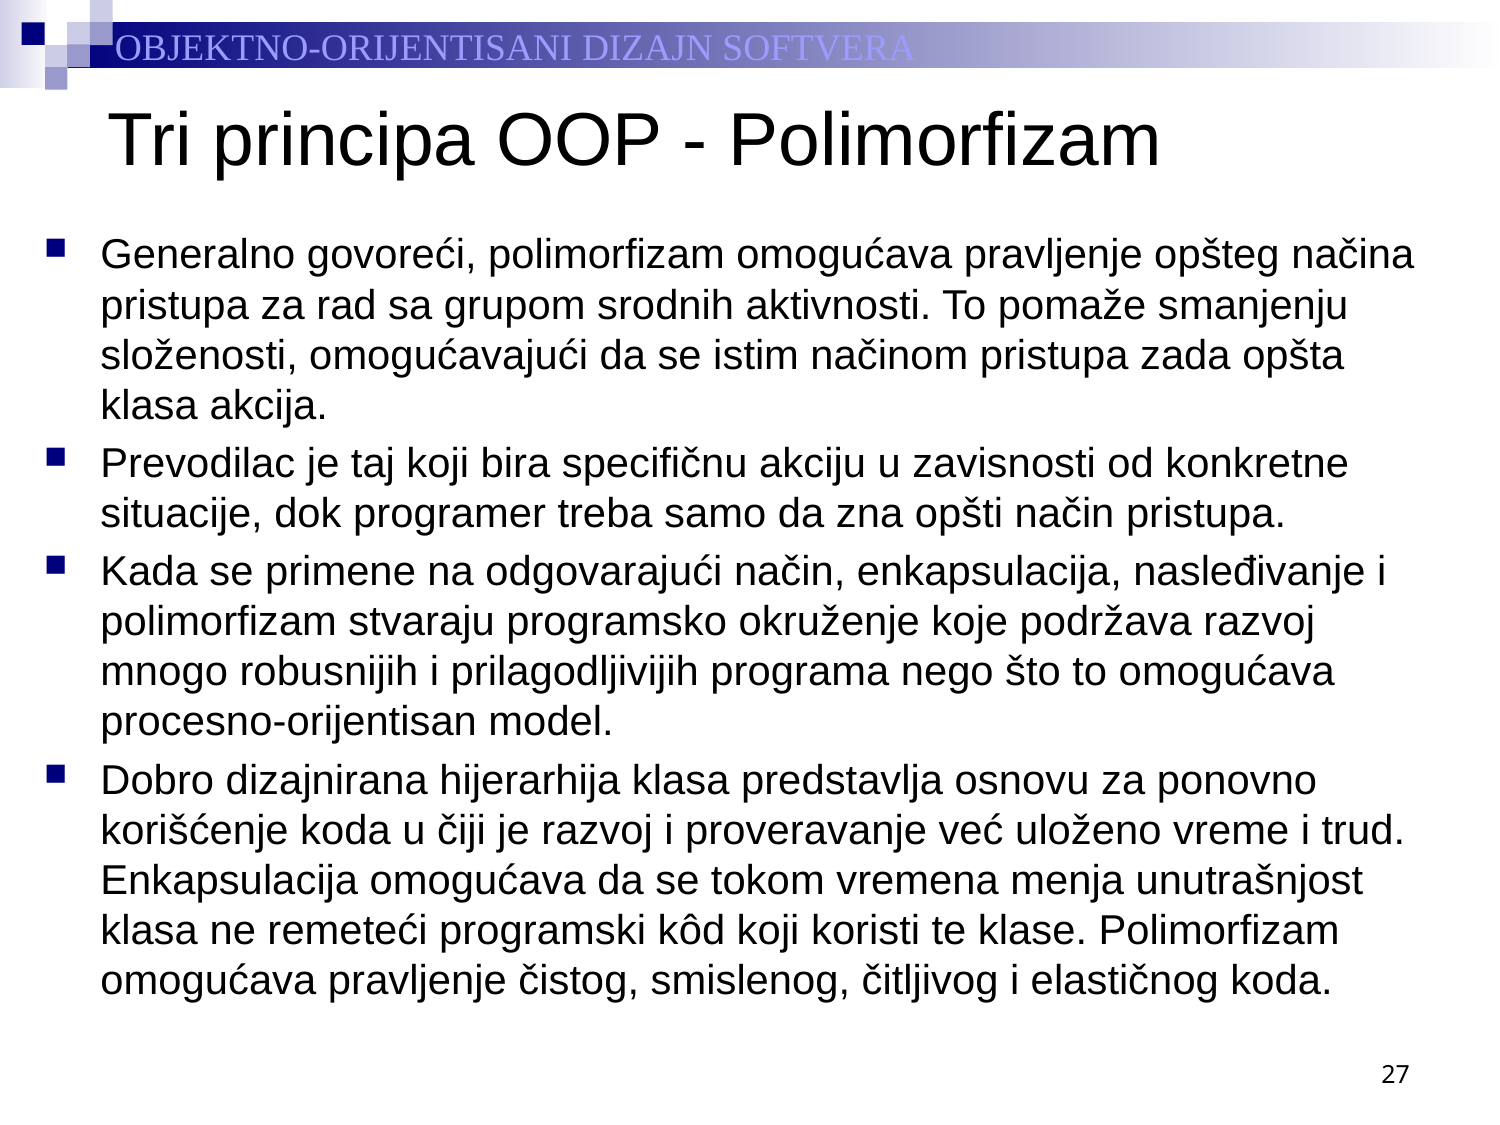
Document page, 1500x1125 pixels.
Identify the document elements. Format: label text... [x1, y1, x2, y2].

text_box Generalno govoreći, polimorfizam omogućava pravljenje opšteg načina pristupa za rad sa grupom srodnih aktivnosti. To pomaže smanjenju složenosti, omogućavajući da se istim načinom pristupa zada opšta klasa akcija. Prevodilac je taj koji bira specifičnu akciju u zavisnosti od konkretne situacije, dok programer treba samo da zna opšti način pristupa. Kada se primene na odgovarajući način, enkapsulacija, nasleđivanje i polimorfizam stvaraju programsko okruženje koje podržava razvoj mnogo robusnijih i prilagodljivijih programa nego što to omogućava procesno-orijentisan model. Dobro dizajnirana hijerarhija klasa predstavlja osnovu za ponovno korišćenje koda u čiji je razvoj i proveravanje već uloženo vreme i trud. Enkapsulacija omogućava da se tokom vremena menja unutrašnjost klasa ne remeteći programski kôd koji koristi te klase. Polimorfizam omogućava pravljenje čistog, smislenog, čitljivog i elastičnog koda. [29, 219, 1436, 1035]
slide_number 27 [1074, 1024, 1426, 1101]
title Tri principa OOP - Polimorfizam [92, 75, 1294, 197]
